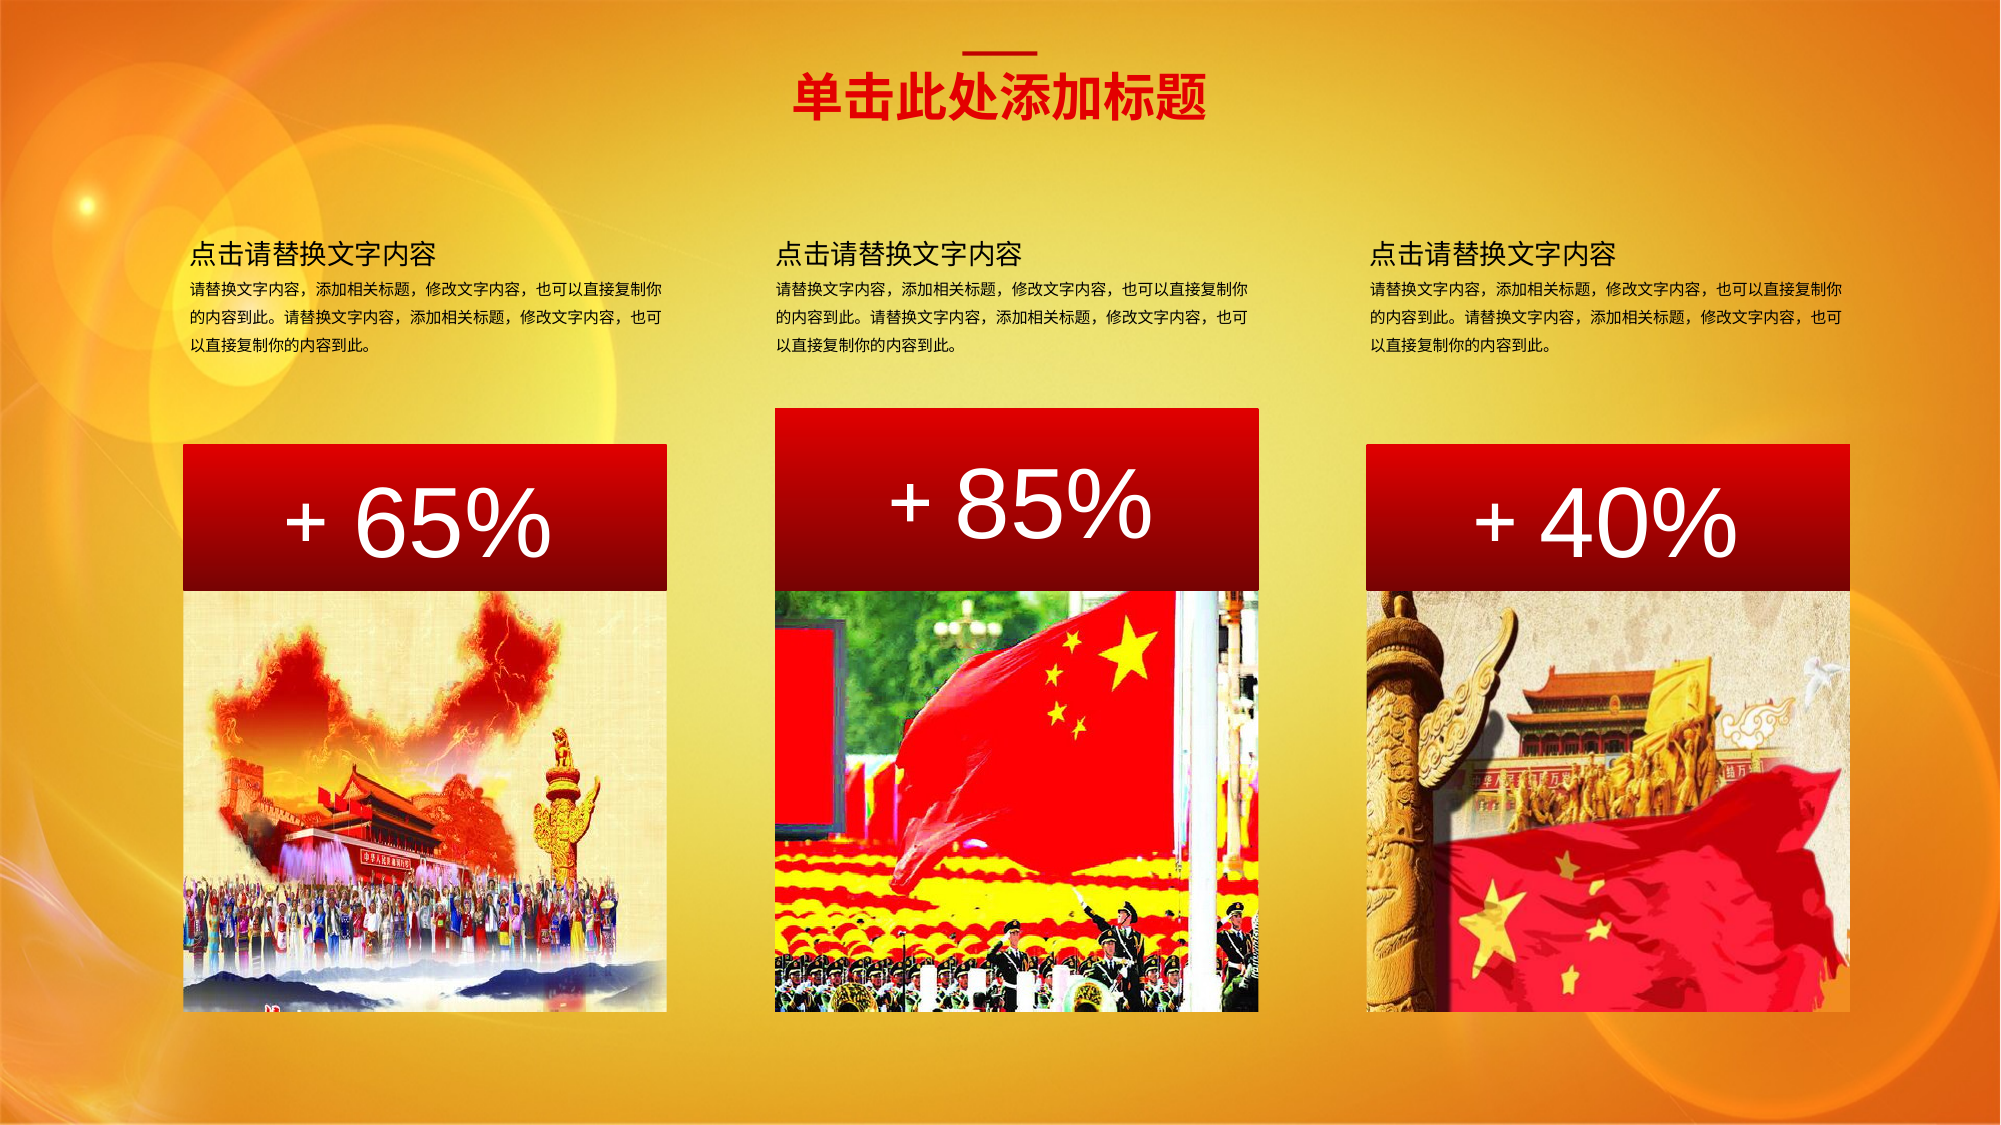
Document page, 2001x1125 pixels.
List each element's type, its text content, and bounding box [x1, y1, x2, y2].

picture [0, 0, 2001, 1125]
text_box [961, 50, 1038, 57]
text_box 点击请替换文字内容 请替换文字内容，添加相关标题，修改文字内容，也可以直接复制你的内容到此。请替换文字内容，添加相关标题，修改文字内容，也可以直接复制你的内容到此。 [775, 220, 1253, 356]
text_box 点击请替换文字内容 请替换文字内容，添加相关标题，修改文字内容，也可以直接复制你的内容到此。请替换文字内容，添加相关标题，修改文字内容，也可以直接复制你的内容到此。 [189, 220, 667, 356]
text_box 单击此处添加标题 [777, 57, 1223, 135]
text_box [775, 408, 1259, 1012]
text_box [1366, 444, 1850, 1012]
text_box 点击请替换文字内容 请替换文字内容，添加相关标题，修改文字内容，也可以直接复制你的内容到此。请替换文字内容，添加相关标题，修改文字内容，也可以直接复制你的内容到此。 [1369, 220, 1848, 356]
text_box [183, 444, 667, 1012]
